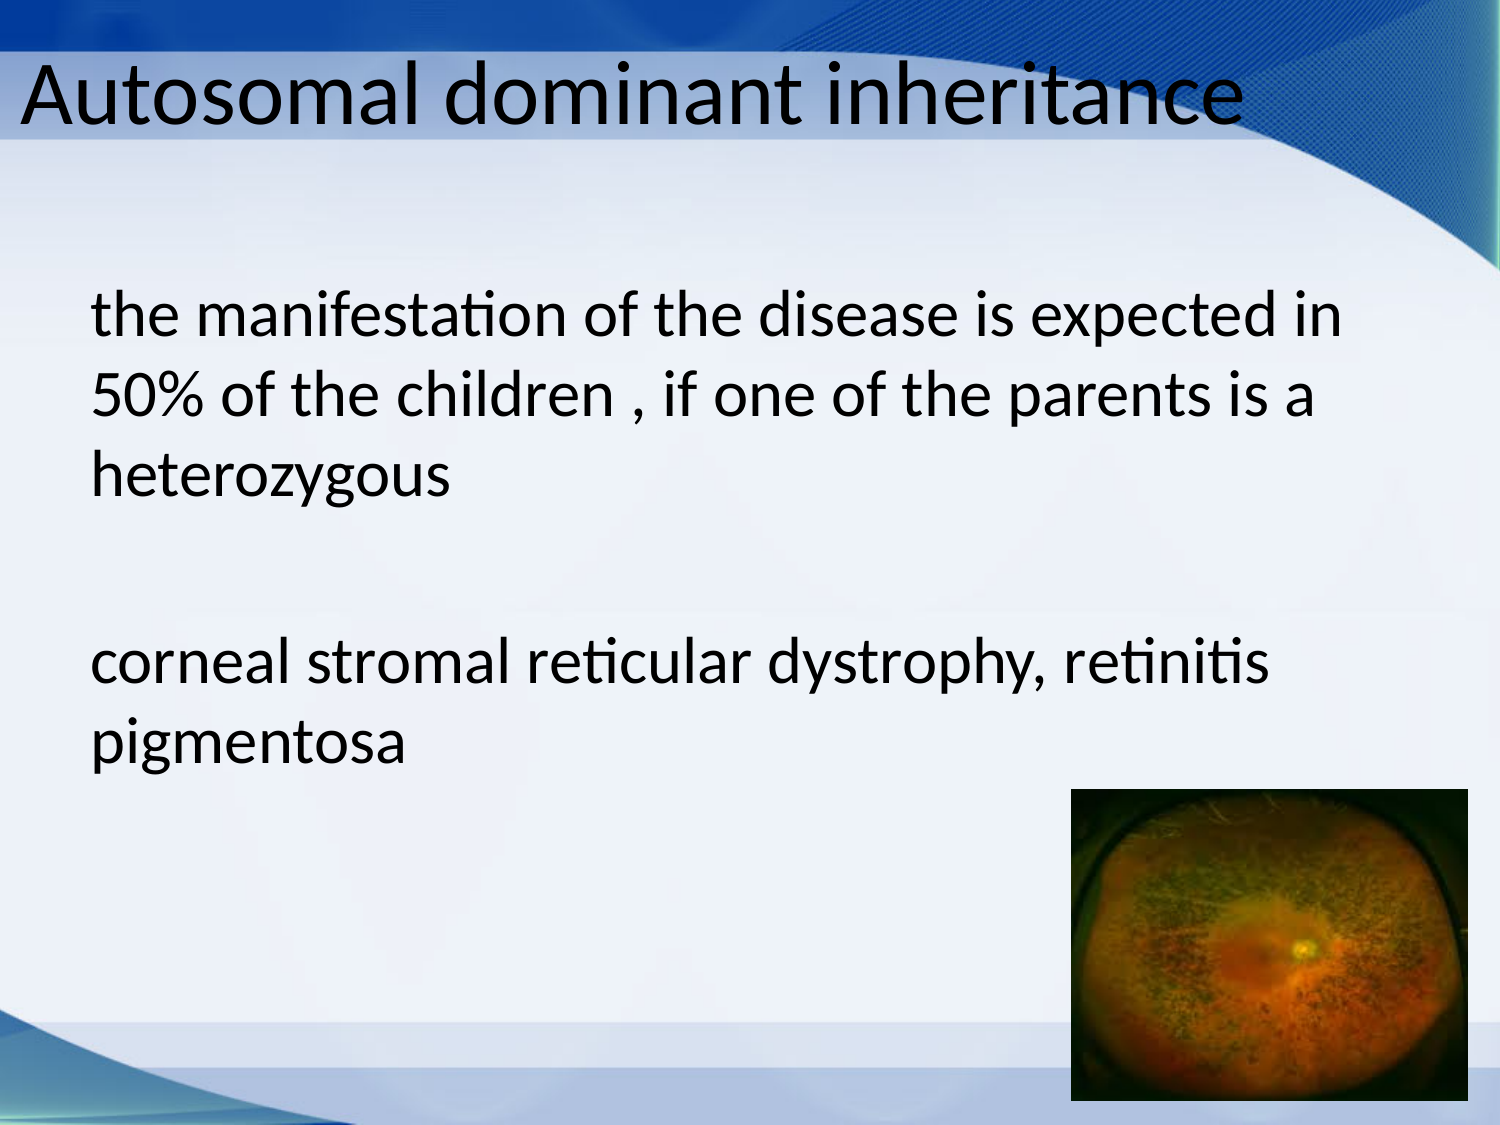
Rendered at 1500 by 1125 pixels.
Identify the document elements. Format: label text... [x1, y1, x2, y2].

text_box Autosomal dominant inheritance [5, 25, 1264, 151]
list the manifestation of the disease is expected in 50% of the children , if one of the parents is a heterozygous corneal stromal reticular dystrophy, retinitis pigmentosa [75, 262, 1425, 1005]
picture [0, 0, 1500, 1125]
